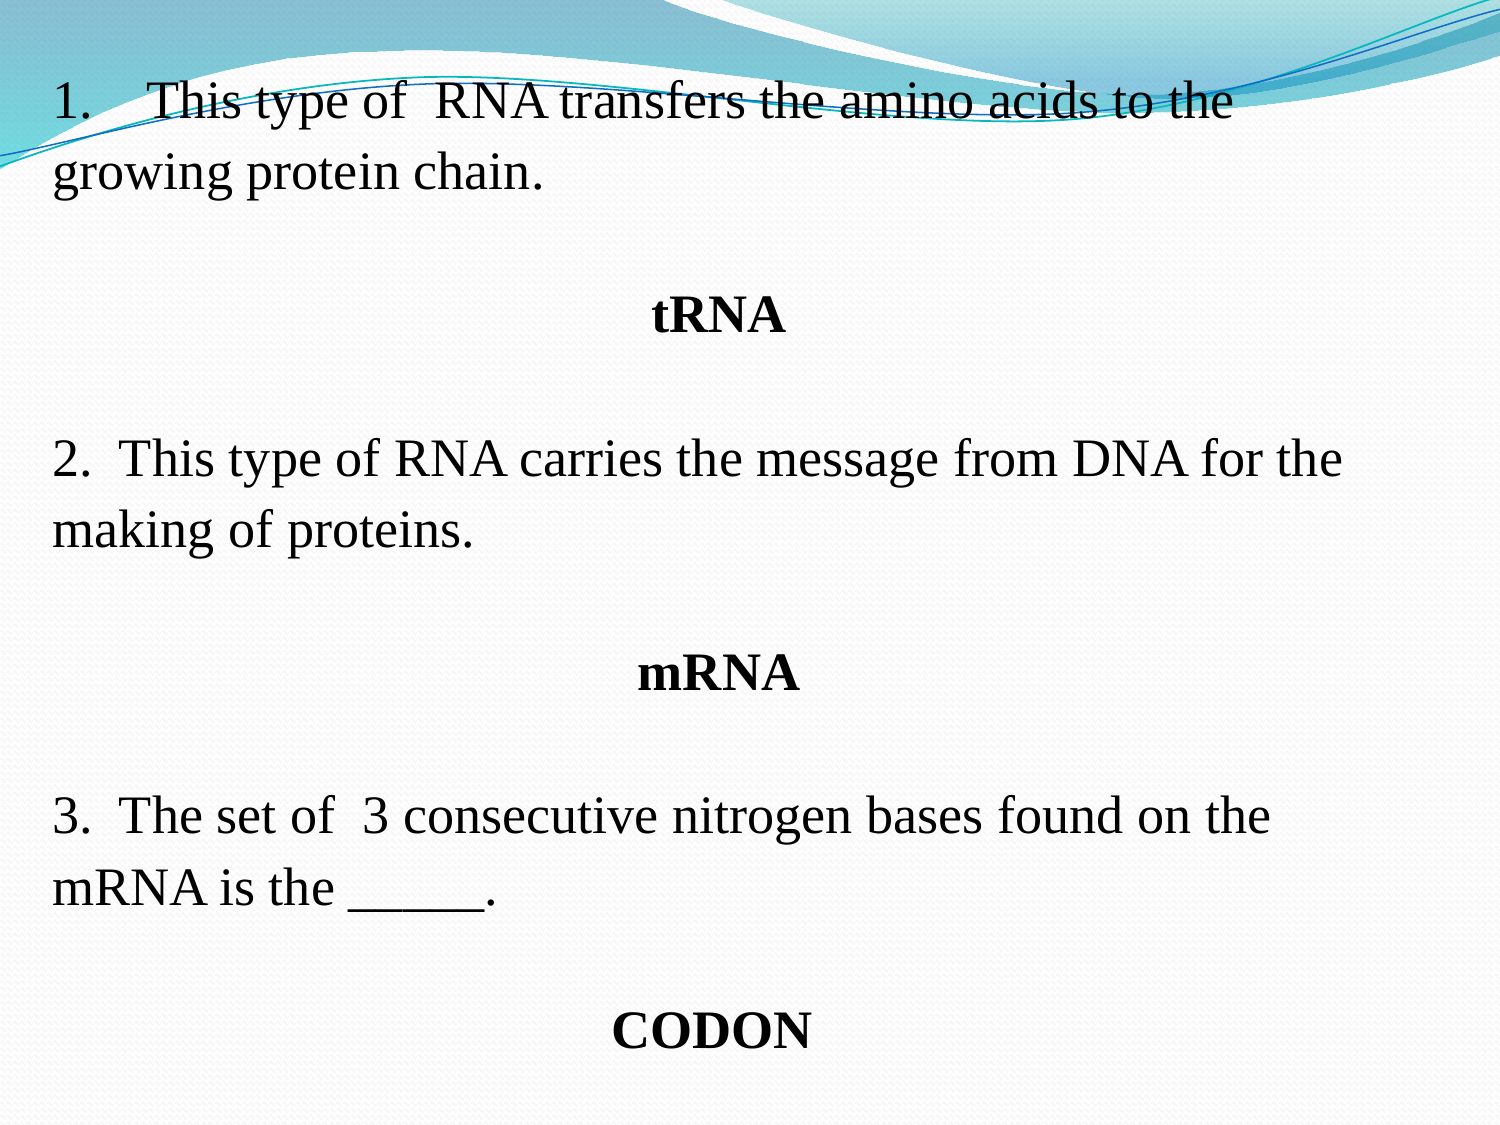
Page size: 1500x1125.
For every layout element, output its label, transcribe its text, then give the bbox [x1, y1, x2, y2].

list 1. This type of RNA transfers the amino acids to the growing protein chain. tRNA 2. This type of RNA carries the message from DNA for the making of proteins. mRNA 3. The set of 3 consecutive nitrogen bases found on the mRNA is the _____. CODON [37, 50, 1388, 1075]
